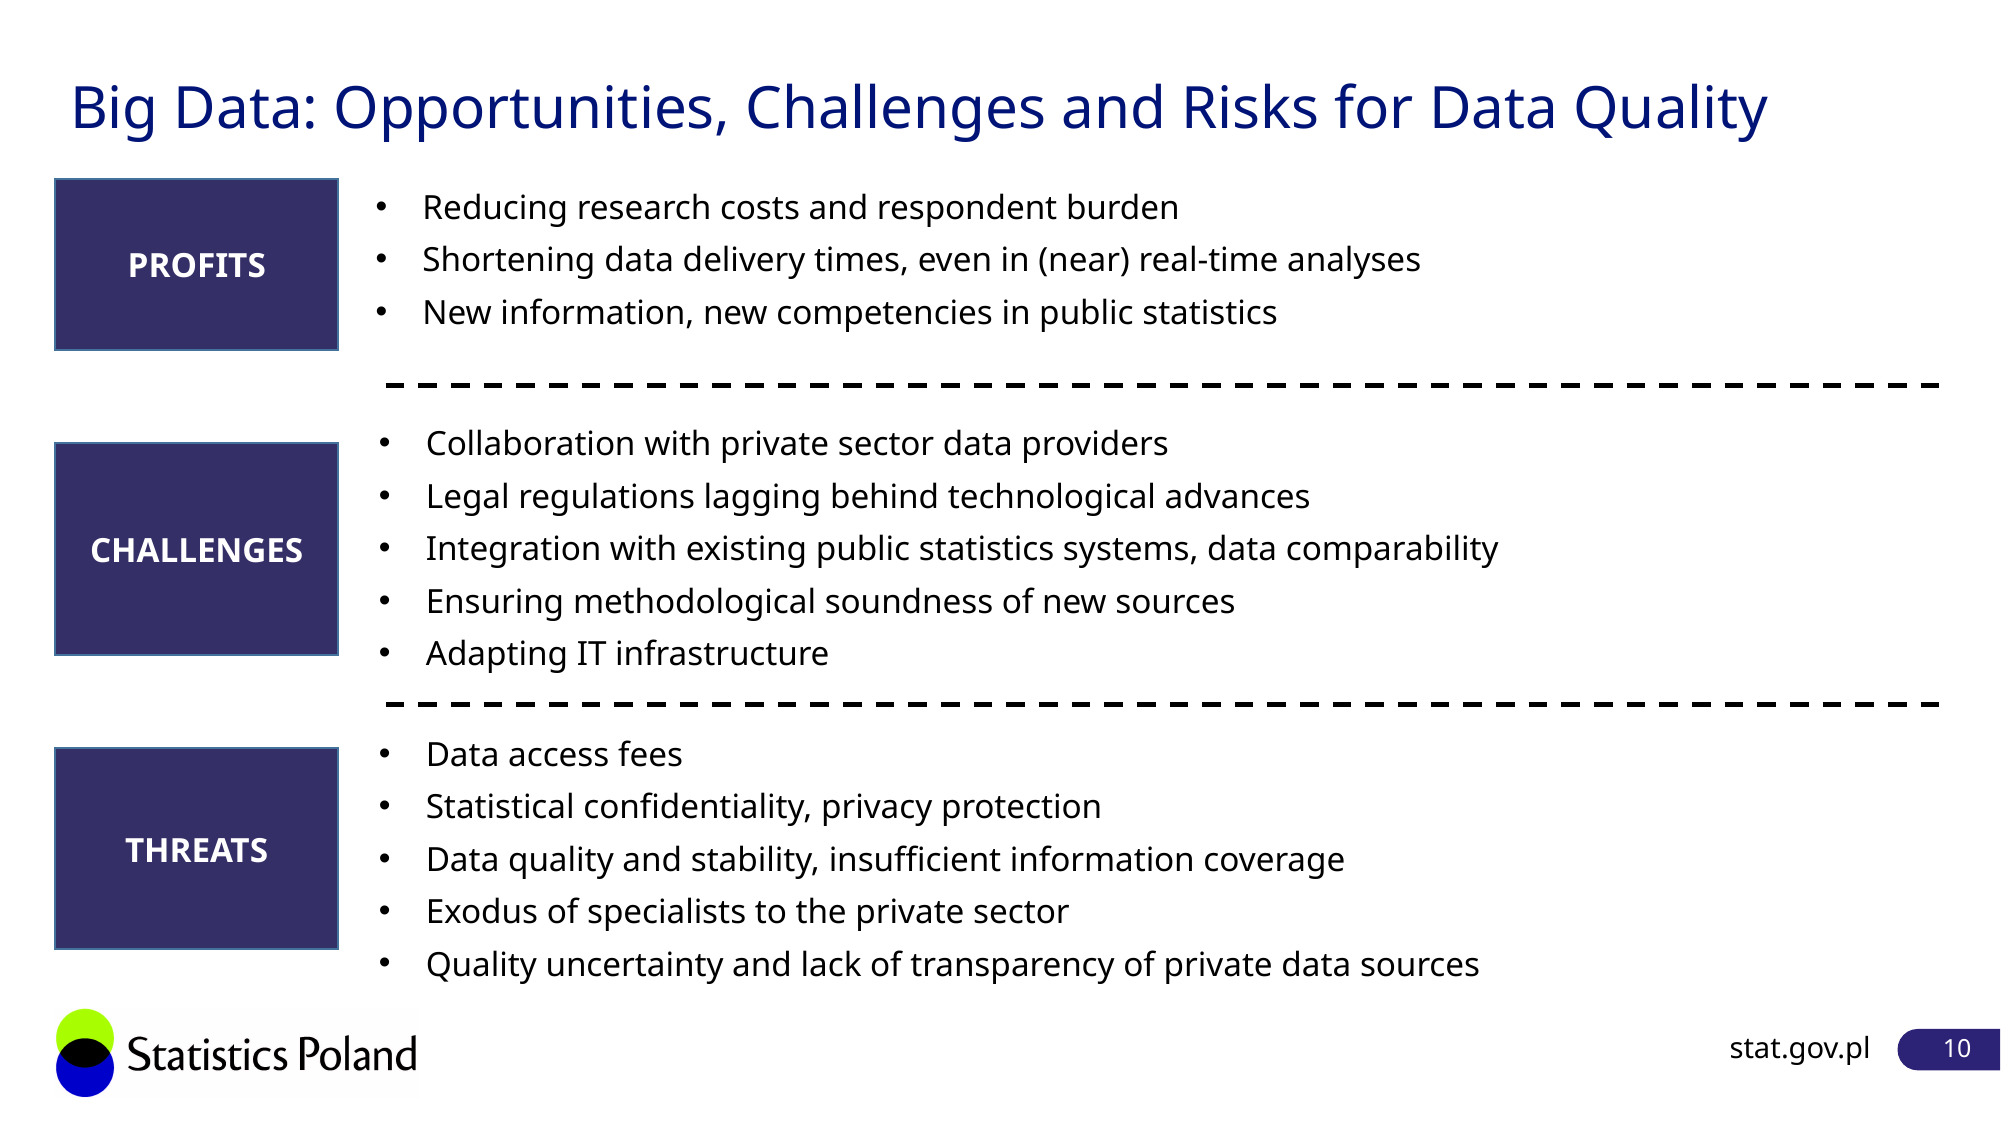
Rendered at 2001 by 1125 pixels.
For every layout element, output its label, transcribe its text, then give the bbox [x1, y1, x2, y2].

text_box THREATS [54, 747, 339, 950]
picture [55, 1008, 419, 1098]
text_box Reducing research costs and respondent burden Shortening data delivery times, even in (near) real-time analyses New information, new competencies in public statistics [360, 178, 1438, 339]
title Big Data: Opportunities, Challenges and Risks for Data Quality [55, 31, 1945, 150]
text_box PROFITS [54, 178, 339, 351]
text_box Collaboration with private sector data providers Legal regulations lagging behind technological advances Integration with existing public statistics systems, data comparability Ensuring methodological soundness of new sources Adapting IT infrastructure [364, 415, 1851, 680]
text_box Data access fees Statistical confidentiality, privacy protection Data quality and stability, insufficient information coverage Exodus of specialists to the private sector Quality uncertainty and lack of transparency of private data sources [364, 725, 1971, 990]
text_box CHALLENGES [54, 442, 339, 656]
footer stat.gov.pl [418, 1005, 1886, 1094]
